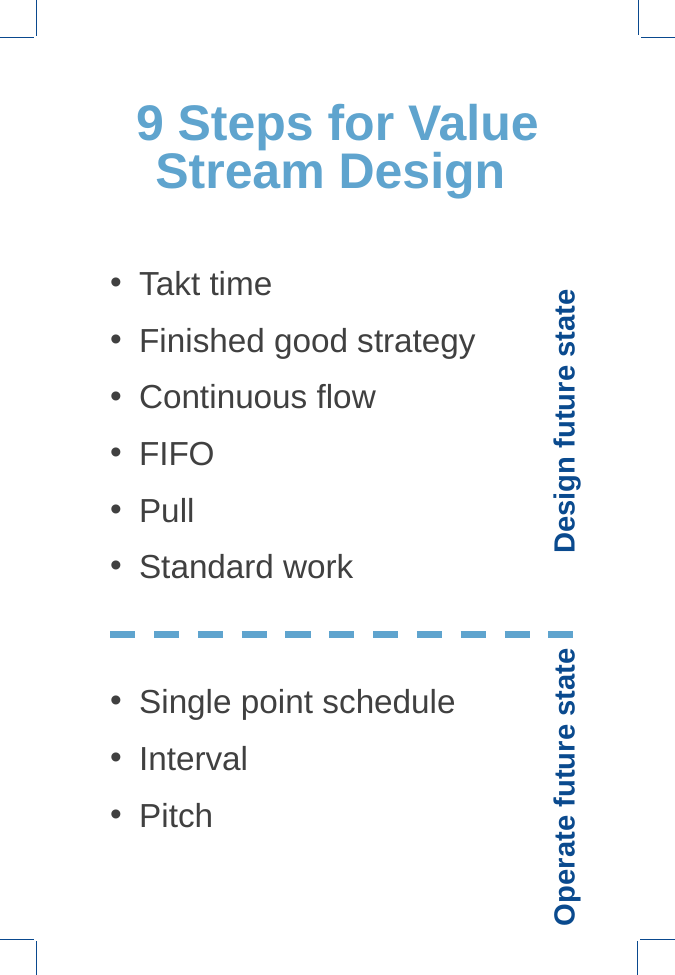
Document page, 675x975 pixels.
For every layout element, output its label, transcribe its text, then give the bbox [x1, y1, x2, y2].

text_box Single point schedule Interval Pitch [110, 680, 545, 837]
title 9 Steps for Value Stream Design [75, 4, 600, 198]
text_box Design future state [545, 262, 591, 581]
text_box Operate future state [545, 628, 591, 946]
list Takt time Finished good strategy Continuous flow FIFO Pull Standard work [110, 262, 591, 588]
